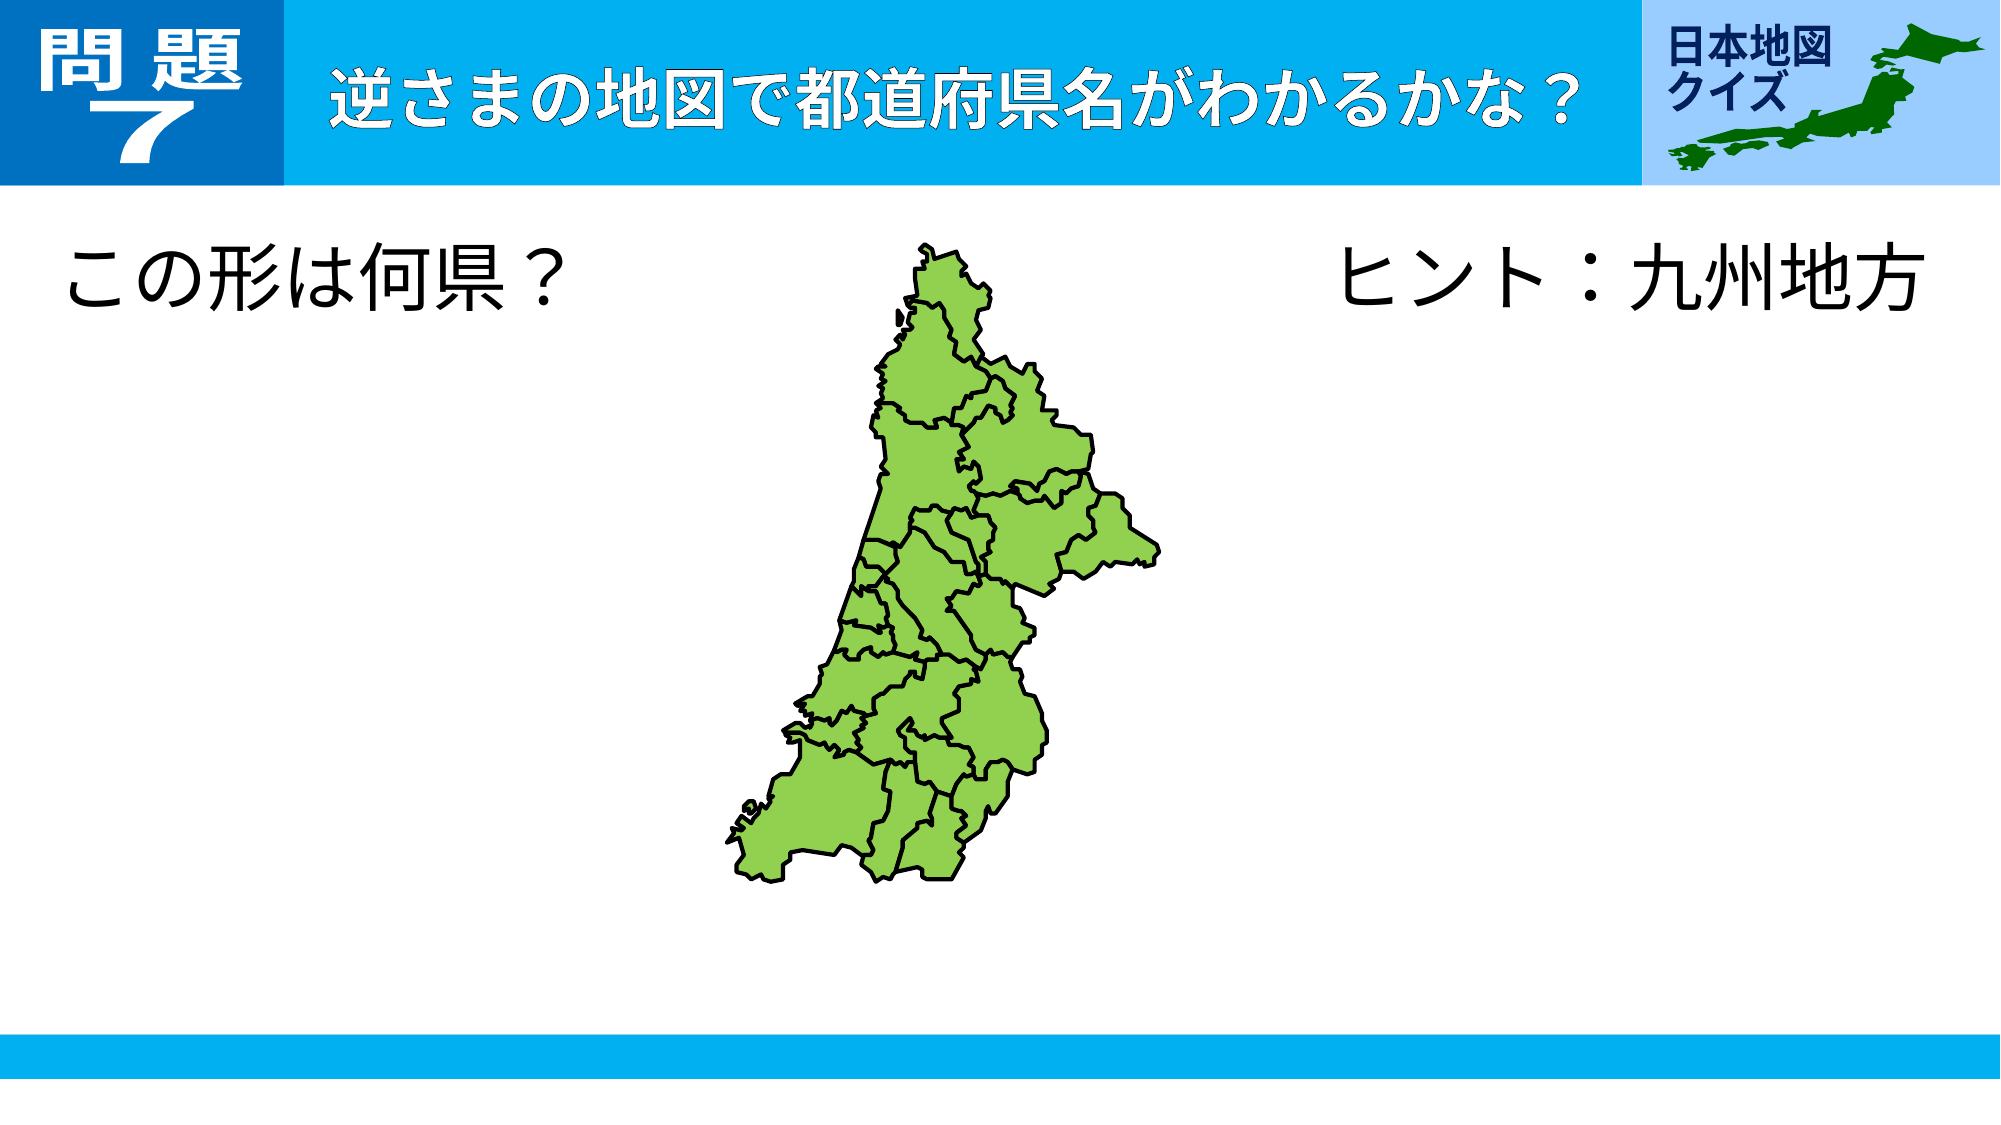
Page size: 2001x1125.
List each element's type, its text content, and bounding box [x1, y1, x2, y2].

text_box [726, 243, 1160, 882]
text_box ヒント：九州地方 [1313, 222, 1943, 328]
text_box [0, 1034, 2000, 1079]
text_box この形は何県？ [43, 222, 598, 328]
